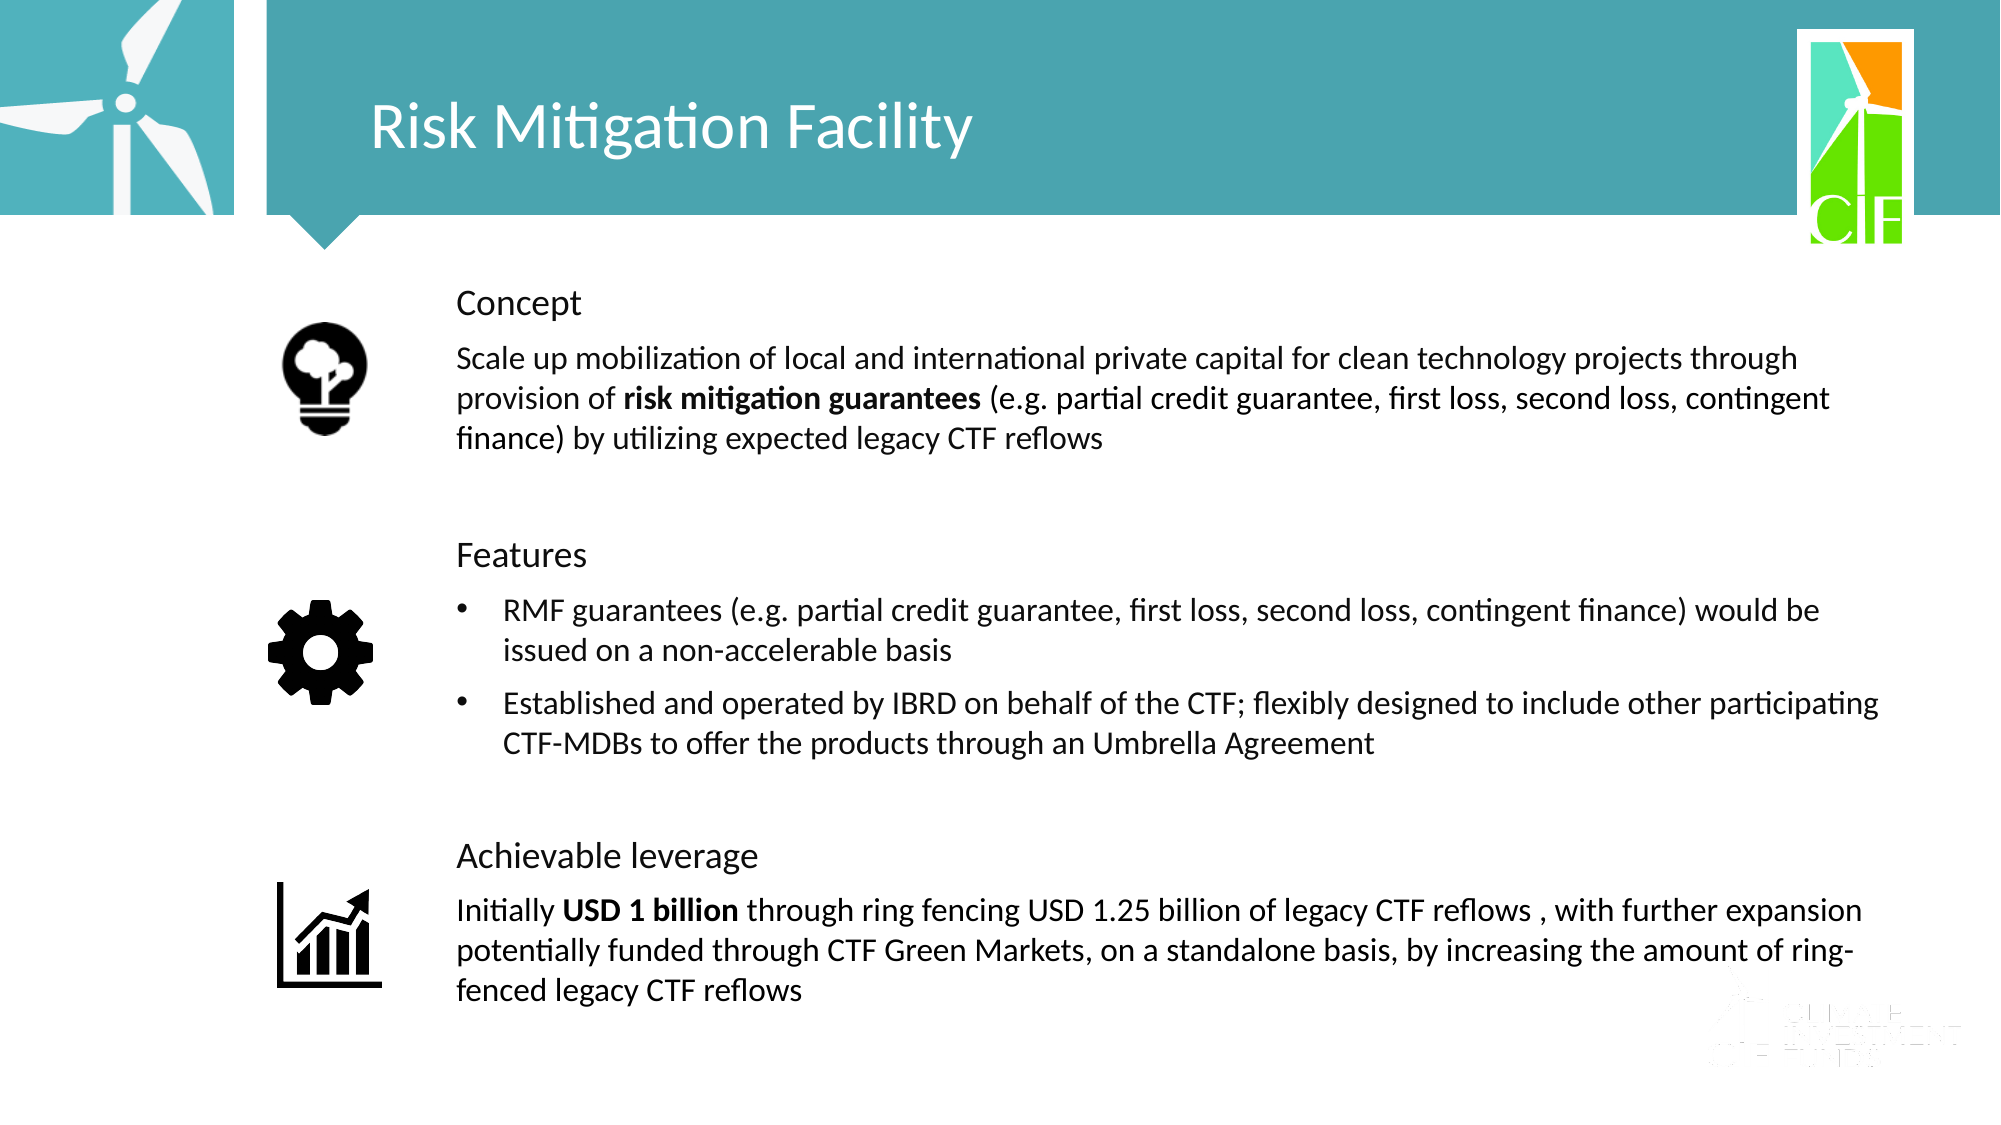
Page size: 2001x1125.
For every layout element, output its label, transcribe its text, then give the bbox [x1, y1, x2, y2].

picture [268, 600, 373, 705]
picture [0, 0, 234, 215]
picture [277, 882, 383, 988]
picture [268, 321, 382, 436]
picture [1797, 29, 1914, 259]
text_box Concept Scale up mobilization of local and international private capital for clean technology projects through provision of risk mitigation guarantees (e.g. partial credit guarantee, first loss, second loss, contingent finance) by utilizing expected legacy CTF reflows Features RMF guarantees (e.g. partial credit guarantee, first loss, second loss, contingent finance) would be issued on a non-accelerable basis Established and operated by IBRD on behalf of the CTF; flexibly designed to include other participating CTF-MDBs to offer the products through an Umbrella Agreement Achievable leverage Initially USD 1 billion through ring fencing USD 1.25 billion of legacy CTF reflows , with further expansion potentially funded through CTF Green Markets, on a standalone basis, by increasing the amount of ring-fenced legacy CTF reflows [441, 266, 1930, 1016]
picture [1708, 966, 1961, 1067]
title Risk Mitigation Facility [370, 80, 1080, 162]
